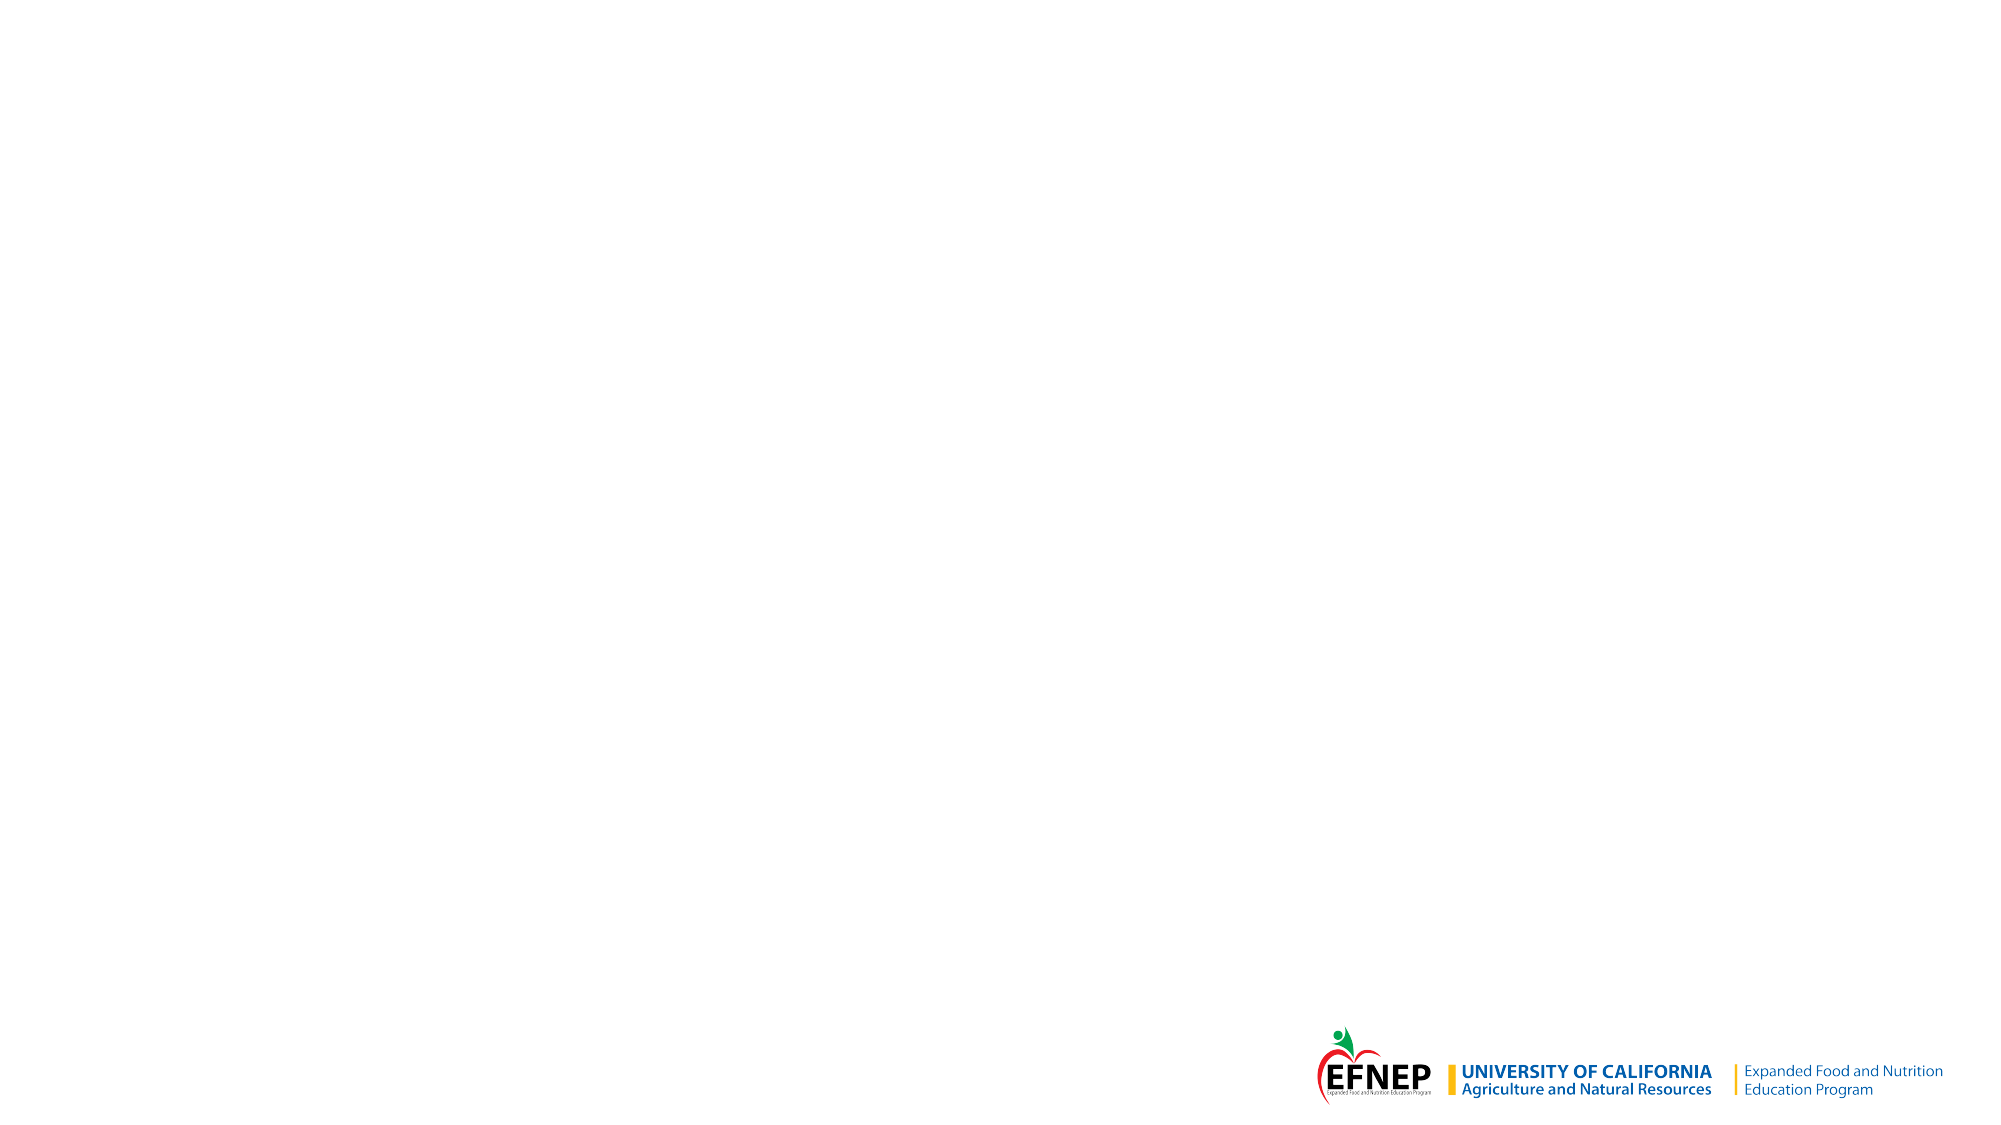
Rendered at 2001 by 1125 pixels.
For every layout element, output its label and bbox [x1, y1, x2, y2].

picture [1316, 1024, 1959, 1106]
